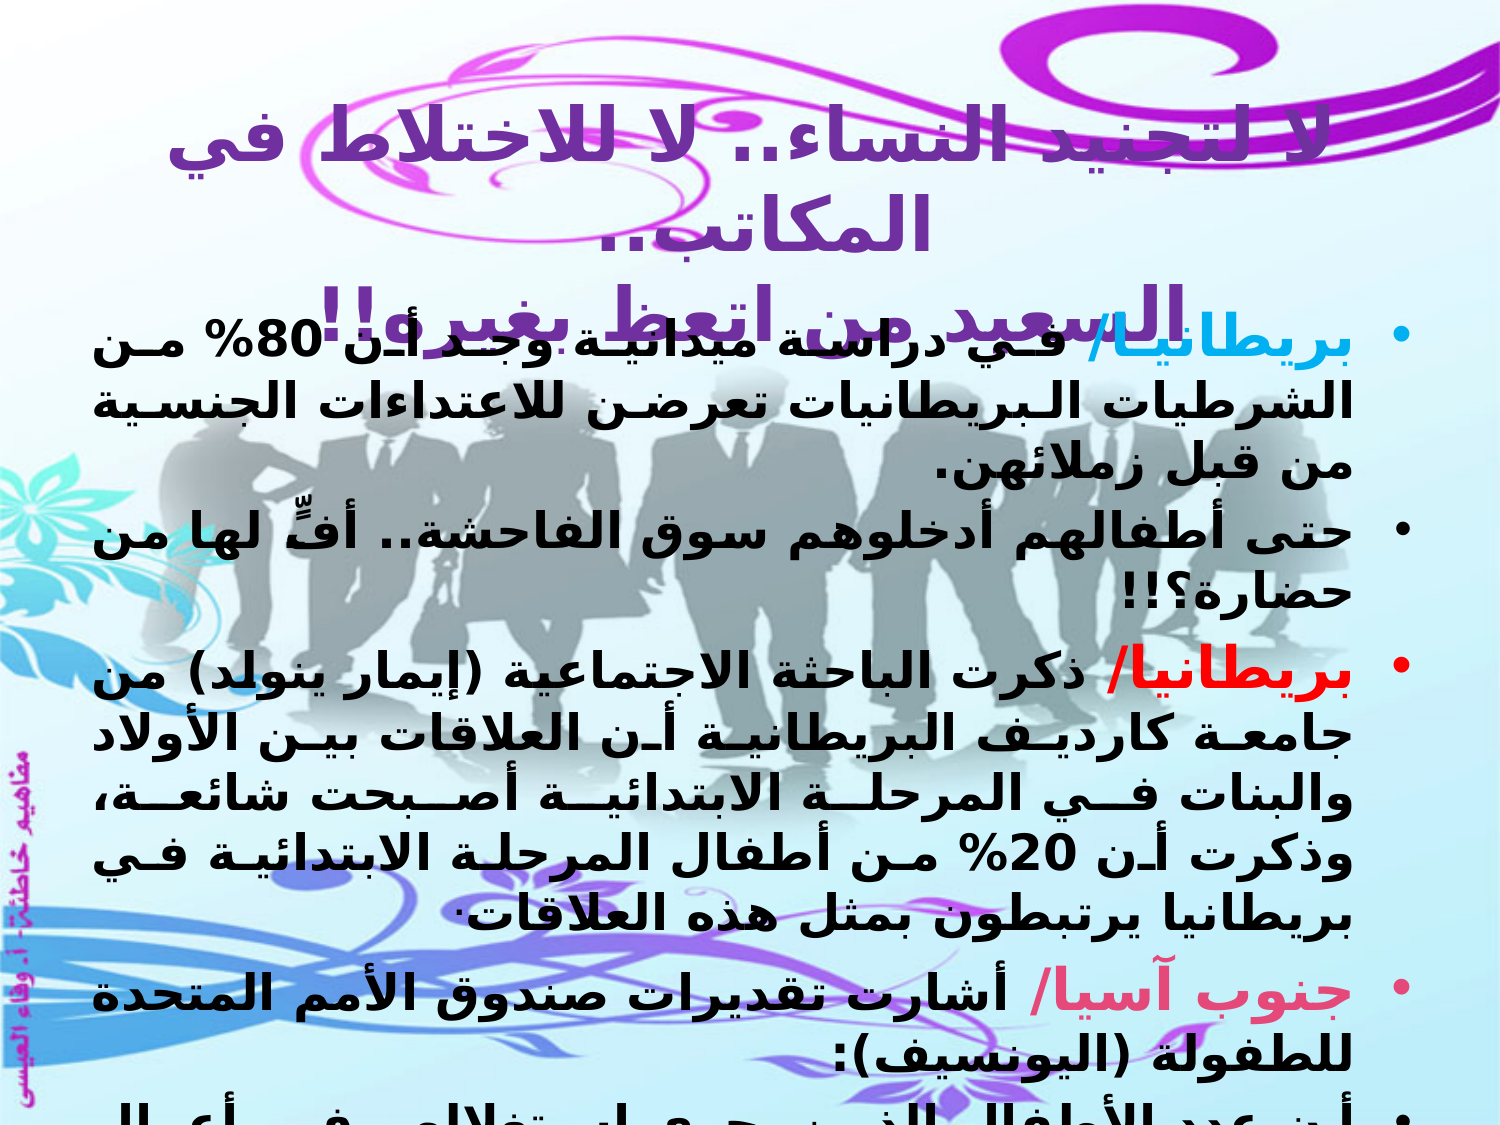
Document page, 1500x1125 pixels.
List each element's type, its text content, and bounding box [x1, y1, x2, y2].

list بريطانيا/ في دراسة ميدانية وجد أن 80% من الشرطيات البريطانيات تعرضن للاعتداءات الجنسية من قبل زملائهن. حتى أطفالهم أدخلوهم سوق الفاحشة.. أفٍّ لها من حضارة؟!! بريطانيا/ ذكرت الباحثة الاجتماعية (إيمار ينولد) من جامعة كارديف البريطانية أن العلاقات بين الأولاد والبنات في المرحلة الابتدائية أصبحت شائعة، وذكرت أن 20% من أطفال المرحلة الابتدائية في بريطانيا يرتبطون بمثل هذه العلاقات. جنوب آسيا/ أشارت تقديرات صندوق الأمم المتحدة للطفولة (اليونسيف): أن عدد الأطفال الذين يجري استغلالهم في أعمال الدعارة يصل إلى نصف مليون طفل يومياً. [76, 290, 1427, 1034]
title لا لتجنيد النساء.. لا للاختلاط في المكاتب.. السعيد من اتعظ بغيره!! [76, 172, 1427, 290]
picture [0, 0, 1500, 1125]
